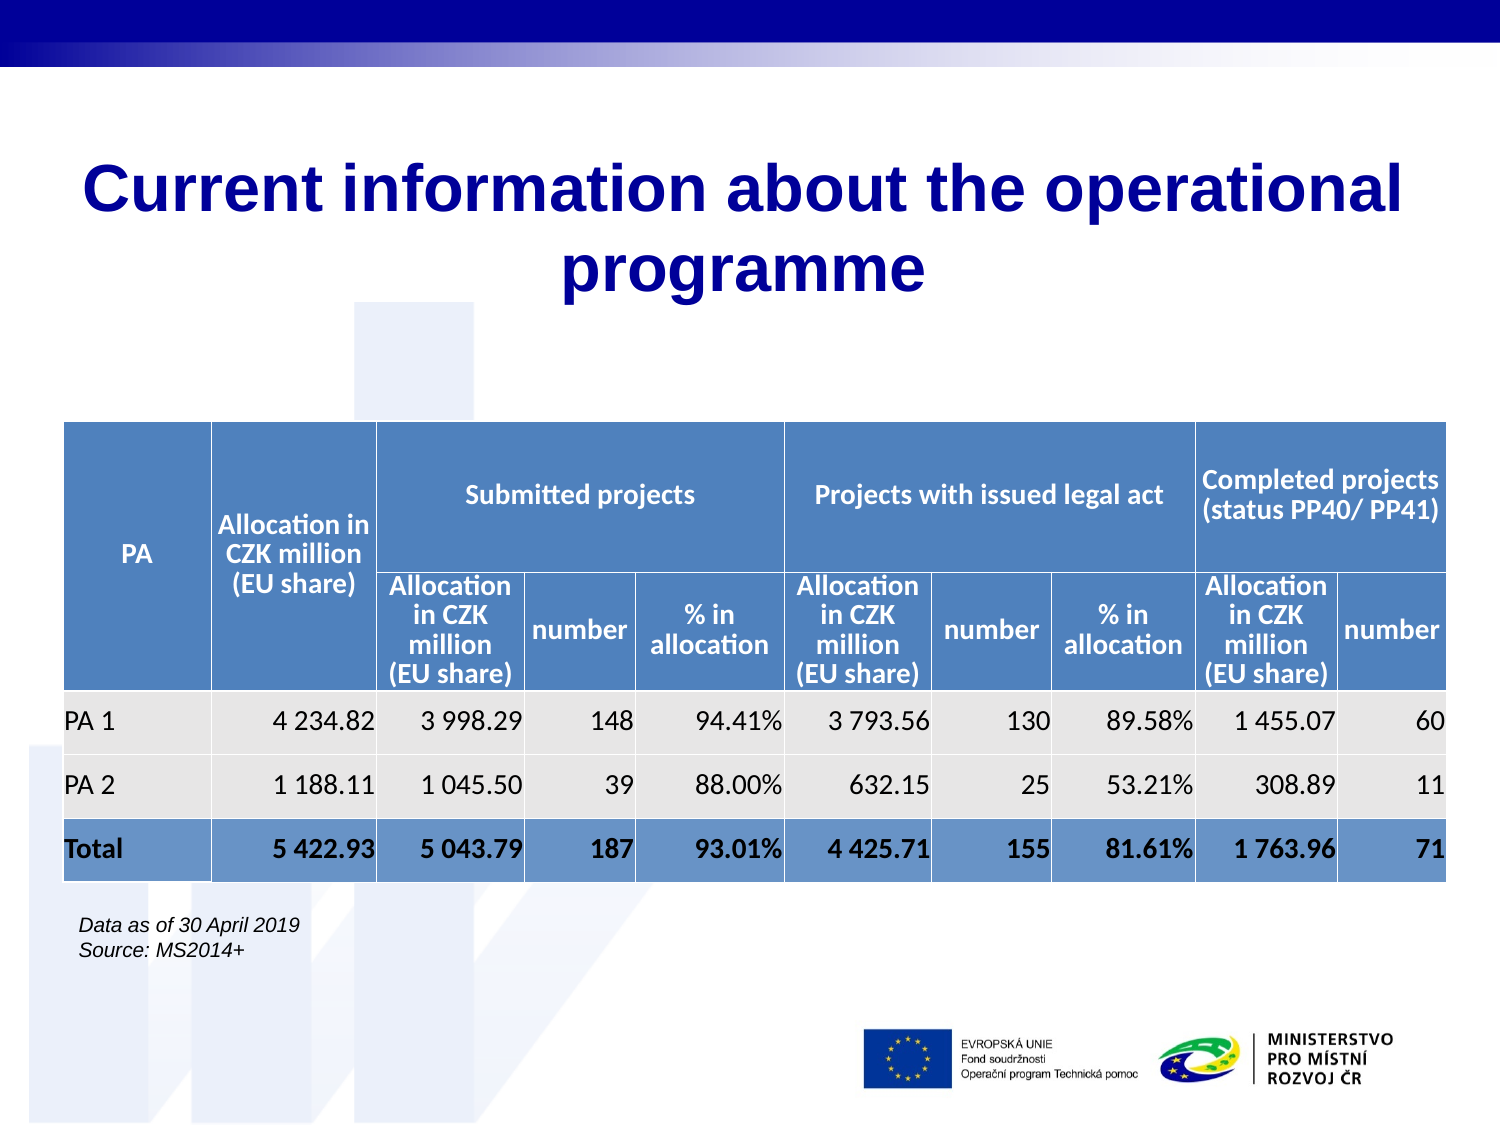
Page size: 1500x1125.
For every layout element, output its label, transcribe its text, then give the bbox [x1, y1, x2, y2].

table_cell 11 [1338, 755, 1446, 818]
table_cell 5 422.93 [212, 819, 376, 882]
table_cell 53.21% [1052, 755, 1195, 818]
table_cell 130 [932, 692, 1051, 754]
table_cell 25 [932, 755, 1051, 818]
table_cell Allocation in CZK million (EU share) [785, 573, 931, 690]
table_cell 71 [1338, 819, 1446, 882]
table_cell number [1338, 573, 1446, 690]
table_header Allocation in CZK million (EU share) [212, 422, 376, 690]
table_cell 632.15 [785, 755, 931, 818]
table_cell number [525, 573, 635, 690]
title Current information about the operational programme [63, 137, 1424, 220]
table_cell 39 [525, 755, 635, 818]
table_cell 60 [1338, 692, 1446, 754]
table_cell Total [64, 819, 211, 881]
table_cell Allocation in CZK million (EU share) [377, 573, 524, 690]
picture [29, 302, 1412, 1125]
table_cell 1 188.11 [212, 755, 376, 818]
table_cell 94.41% [636, 692, 784, 754]
table_cell number [932, 573, 1051, 690]
table_cell 1 763.96 [1196, 819, 1337, 882]
text_box Data as of 30 April 2019 Source: MS2014+ [63, 903, 337, 969]
table_cell 81.61% [1052, 819, 1195, 882]
table_cell 89.58% [1052, 692, 1195, 754]
table_cell PA 1 [64, 692, 211, 754]
table_cell 155 [932, 819, 1051, 882]
table_cell 4 234.82 [212, 692, 376, 754]
table_cell 4 425.71 [785, 819, 931, 882]
table_cell % in allocation [636, 573, 784, 690]
table_cell 88.00% [636, 755, 784, 818]
table_header PA [64, 422, 211, 690]
table_cell 148 [525, 692, 635, 754]
table_cell 3 793.56 [785, 692, 931, 754]
table_header Projects with issued legal act [785, 422, 1195, 572]
table_cell 1 045.50 [377, 755, 524, 818]
table_cell 93.01% [636, 819, 784, 882]
table_cell PA 2 [64, 755, 211, 818]
table_cell 187 [525, 819, 635, 882]
table_cell Allocation in CZK million (EU share) [1196, 573, 1337, 690]
table_cell % in allocation [1052, 573, 1195, 690]
table_header Submitted projects [377, 422, 784, 572]
table_cell 308.89 [1196, 755, 1337, 818]
table_header Completed projects (status PP40/ PP41) [1196, 422, 1446, 572]
table_cell 1 455.07 [1196, 692, 1337, 754]
table_cell 5 043.79 [377, 819, 524, 882]
table_cell 3 998.29 [377, 692, 524, 754]
